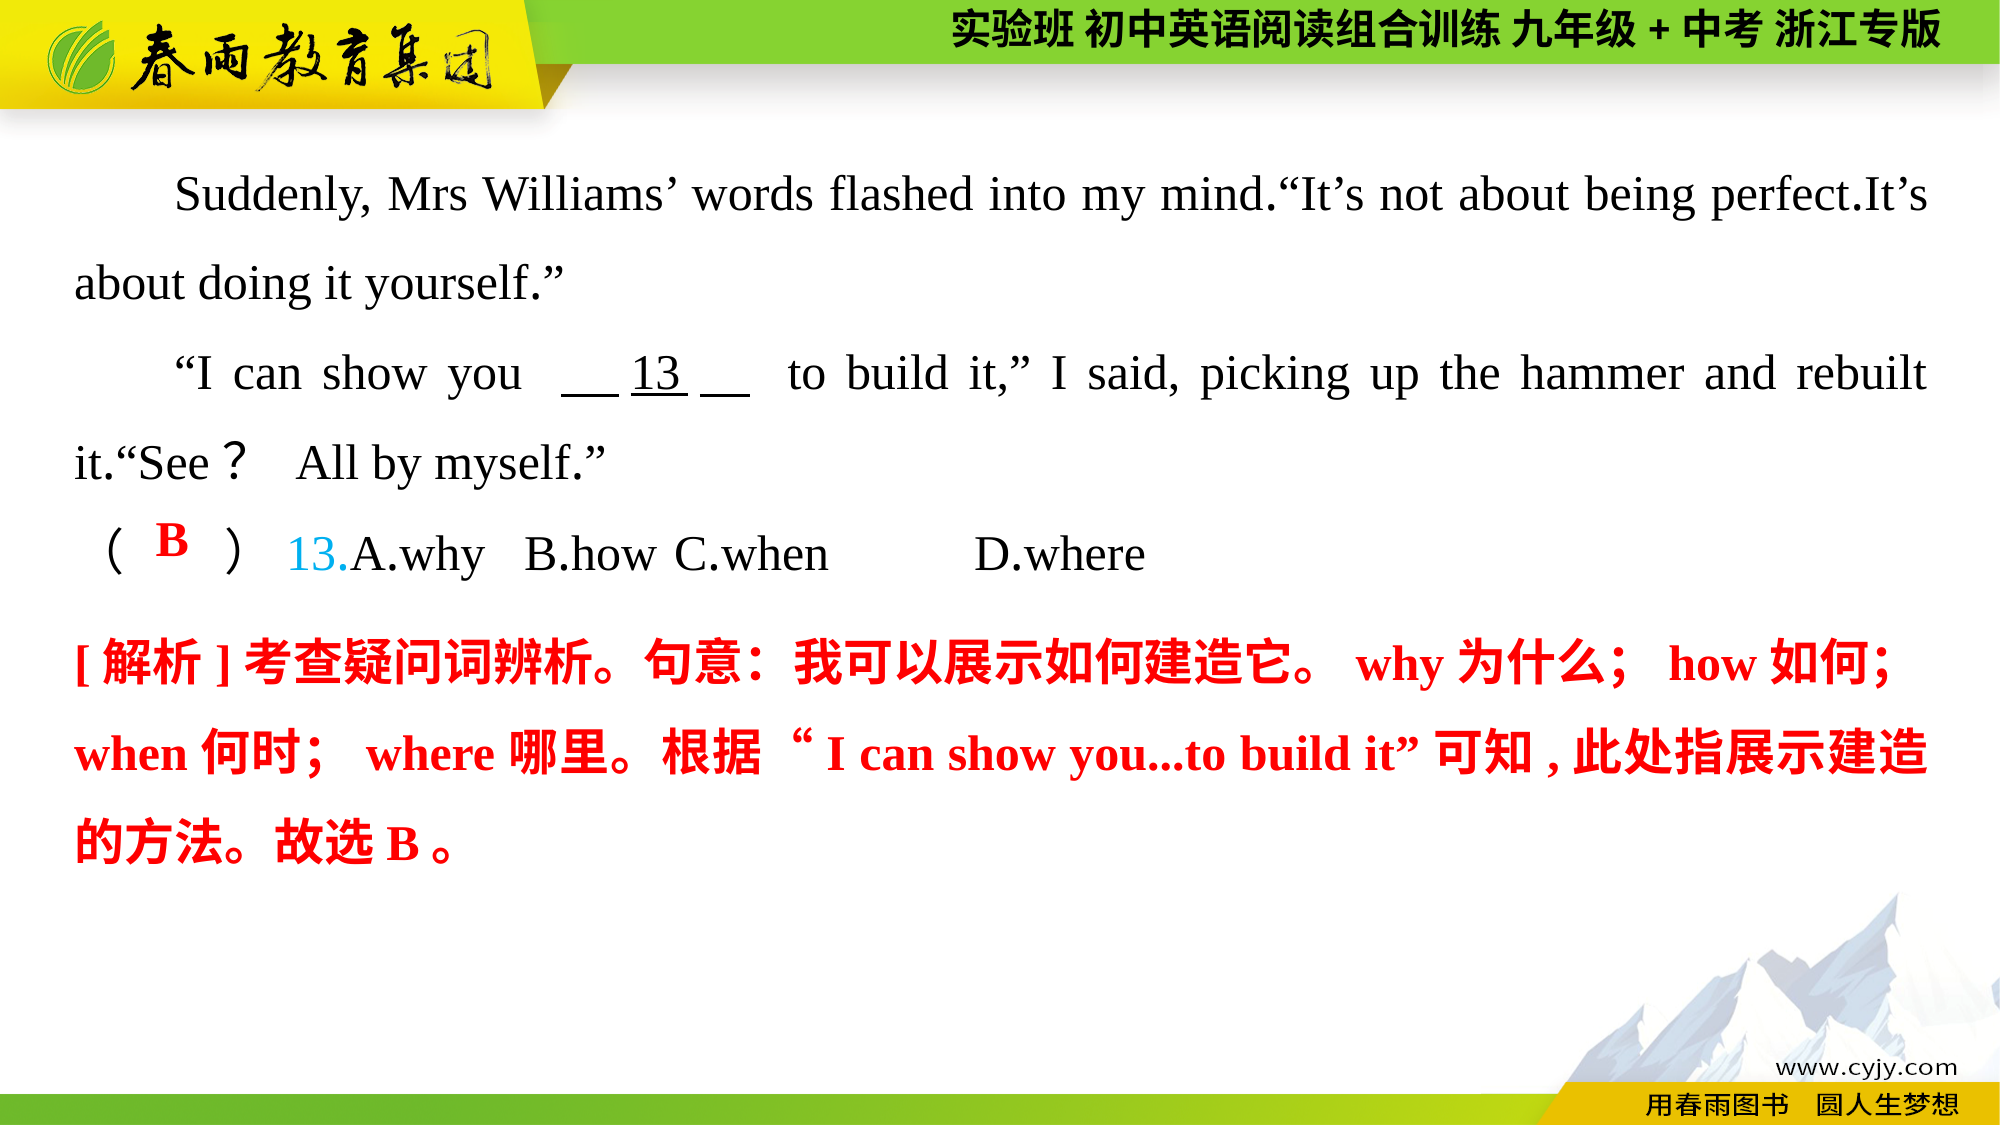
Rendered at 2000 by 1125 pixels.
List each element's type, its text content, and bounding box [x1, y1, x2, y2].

picture [0, 0, 2000, 1125]
text_box [解析]考查疑问词辨析。句意：我可以展示如何建造它。why为什么；how如何；when何时；where哪里。根据“I can show you...to build it”可知,此处指展示建造的方法。故选B。 [59, 593, 1944, 879]
list Suddenly, Mrs Williams’ words flashed into my mind.“It’s not about being perfect.It’s about doing it yourself.” “I can show you 13 to build it,” I said, picking up the hammer and rebuilt it.“See？ All by myself.” （ ）13.A.why B.how C.when D.where [59, 122, 1944, 592]
text_box B [140, 498, 204, 574]
